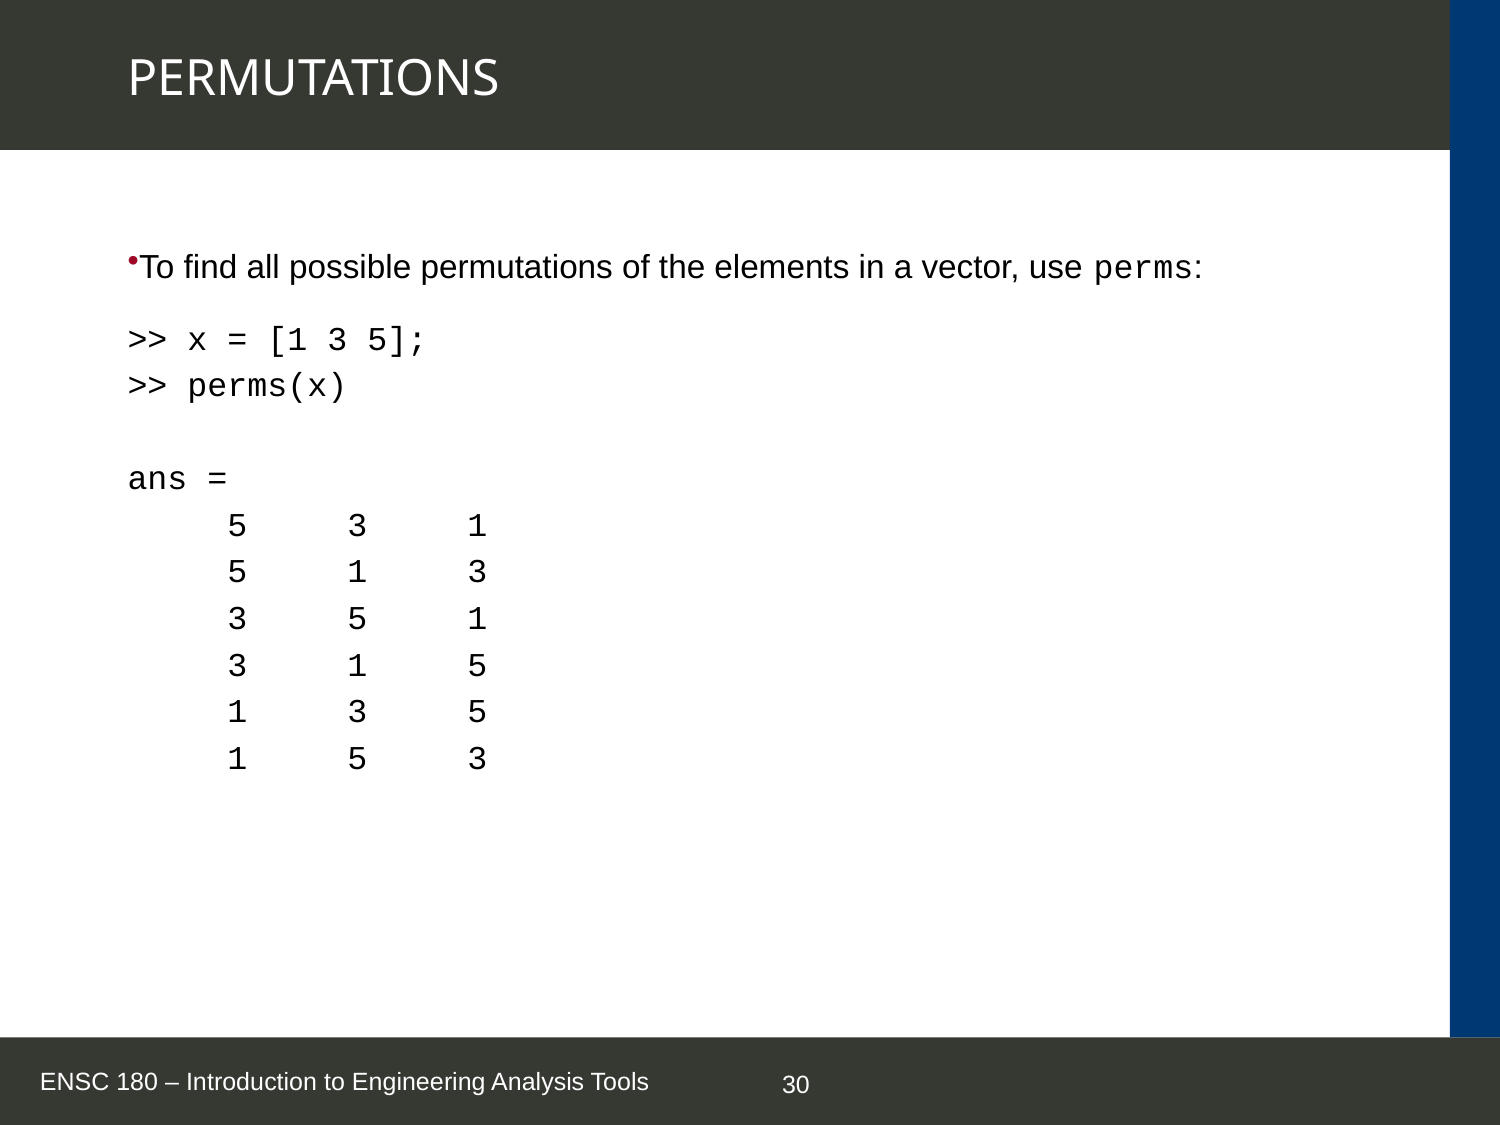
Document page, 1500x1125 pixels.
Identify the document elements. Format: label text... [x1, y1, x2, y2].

title PERMUTATIONS [112, 37, 1450, 138]
footer ENSC 180 – Introduction to Engineering Analysis Tools [24, 1057, 740, 1113]
list To find all possible permutations of the elements in a vector, use perms: >> x = [1 3 5]; >> perms(x) ans = 5 3 1 5 1 3 3 5 1 3 1 5 1 3 5 1 5 3 [112, 237, 1388, 1029]
